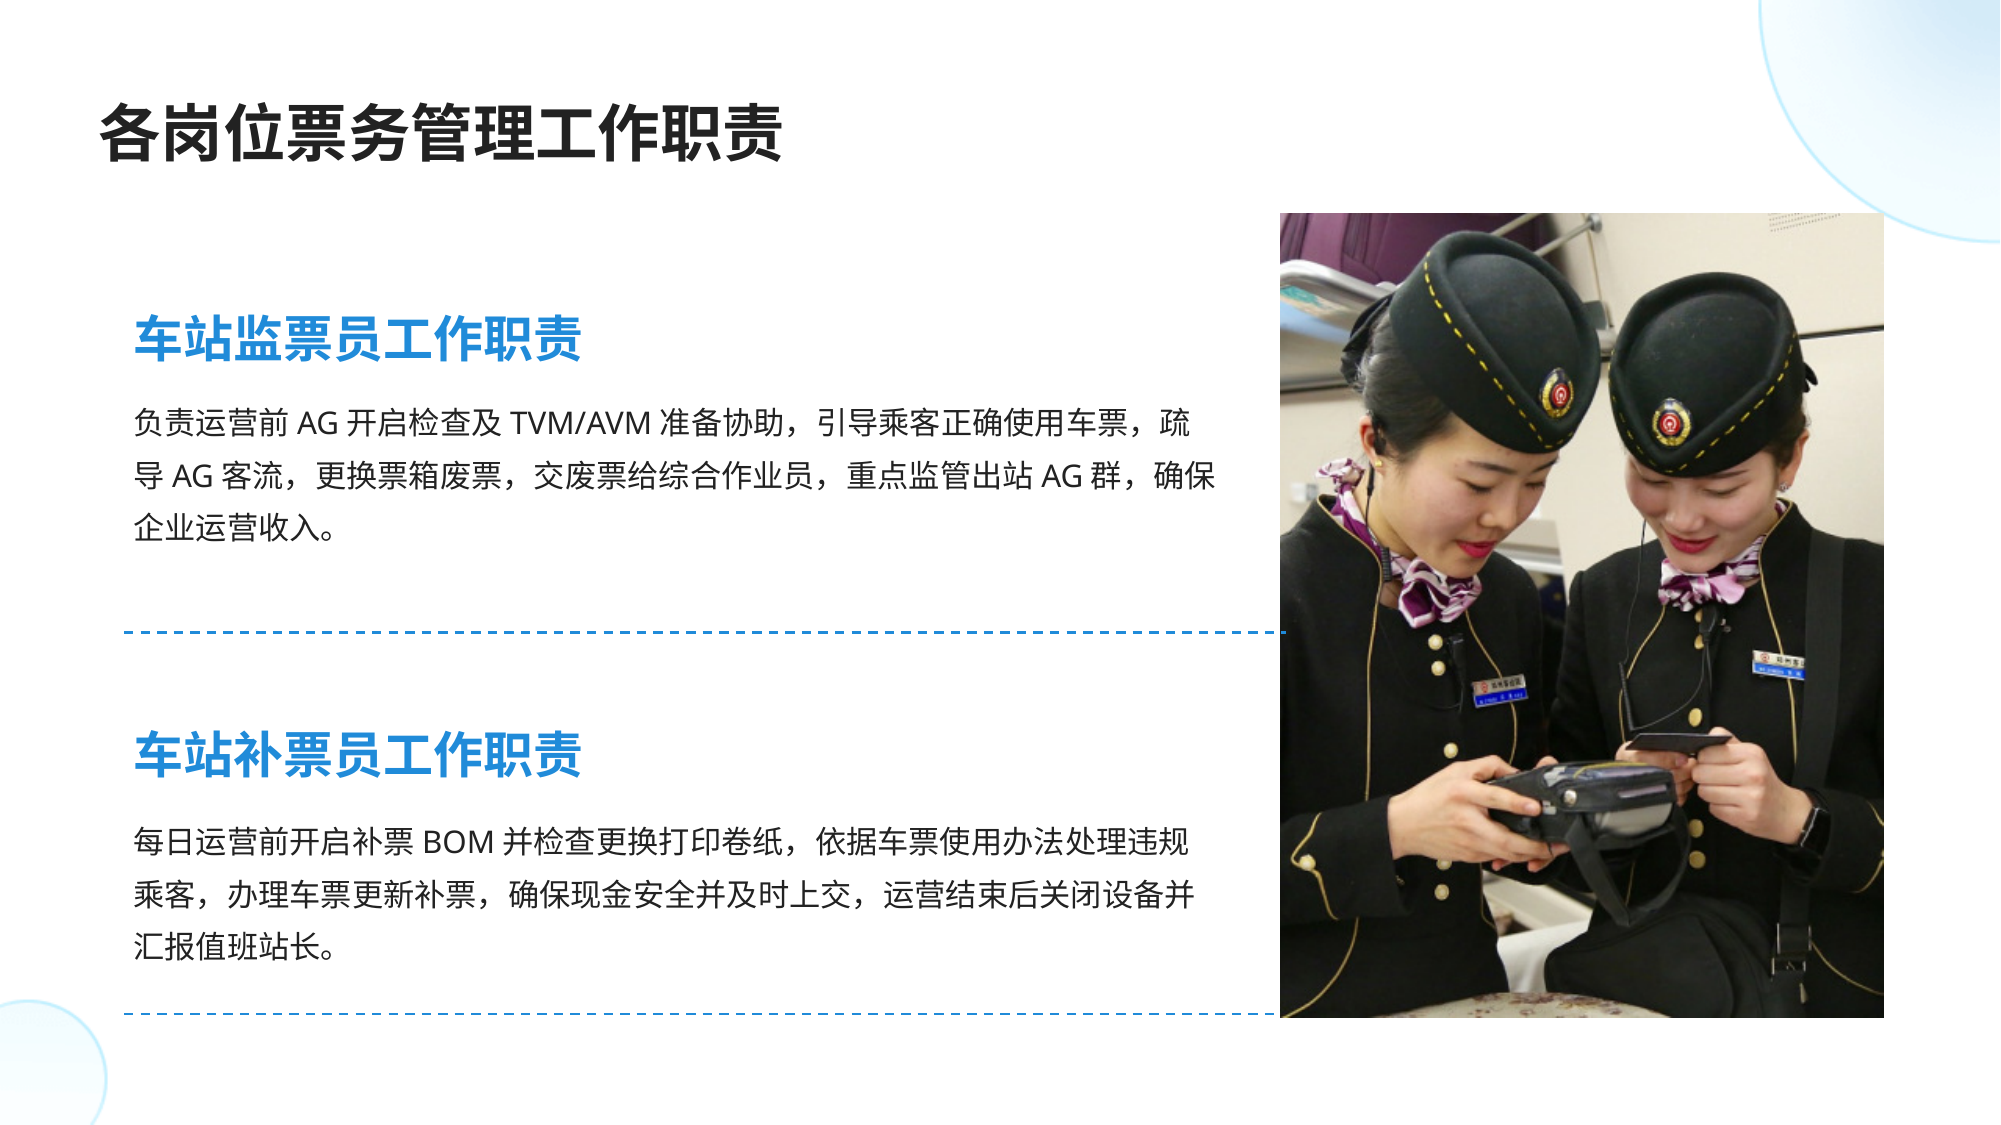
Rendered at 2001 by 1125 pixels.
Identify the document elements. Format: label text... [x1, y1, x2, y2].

picture [0, 0, 2001, 1125]
text_box 车站补票员工作职责 [113, 679, 1218, 787]
text_box 每日运营前开启补票BOM并检查更换打印卷纸，依据车票使用办法处理违规乘客，办理车票更新补票，确保现金安全并及时上交，运营结束后关闭设备并汇报值班站长。 [113, 787, 1231, 1005]
text_box 负责运营前AG开启检查及TVM/AVM准备协助，引导乘客正确使用车票，疏导AG客流，更换票箱废票，交废票给综合作业员，重点监管出站AG群，确保企业运营收入。 [113, 368, 1231, 586]
text_box 各岗位票务管理工作职责 [78, 43, 1922, 189]
text_box 车站监票员工作职责 [113, 261, 1218, 368]
